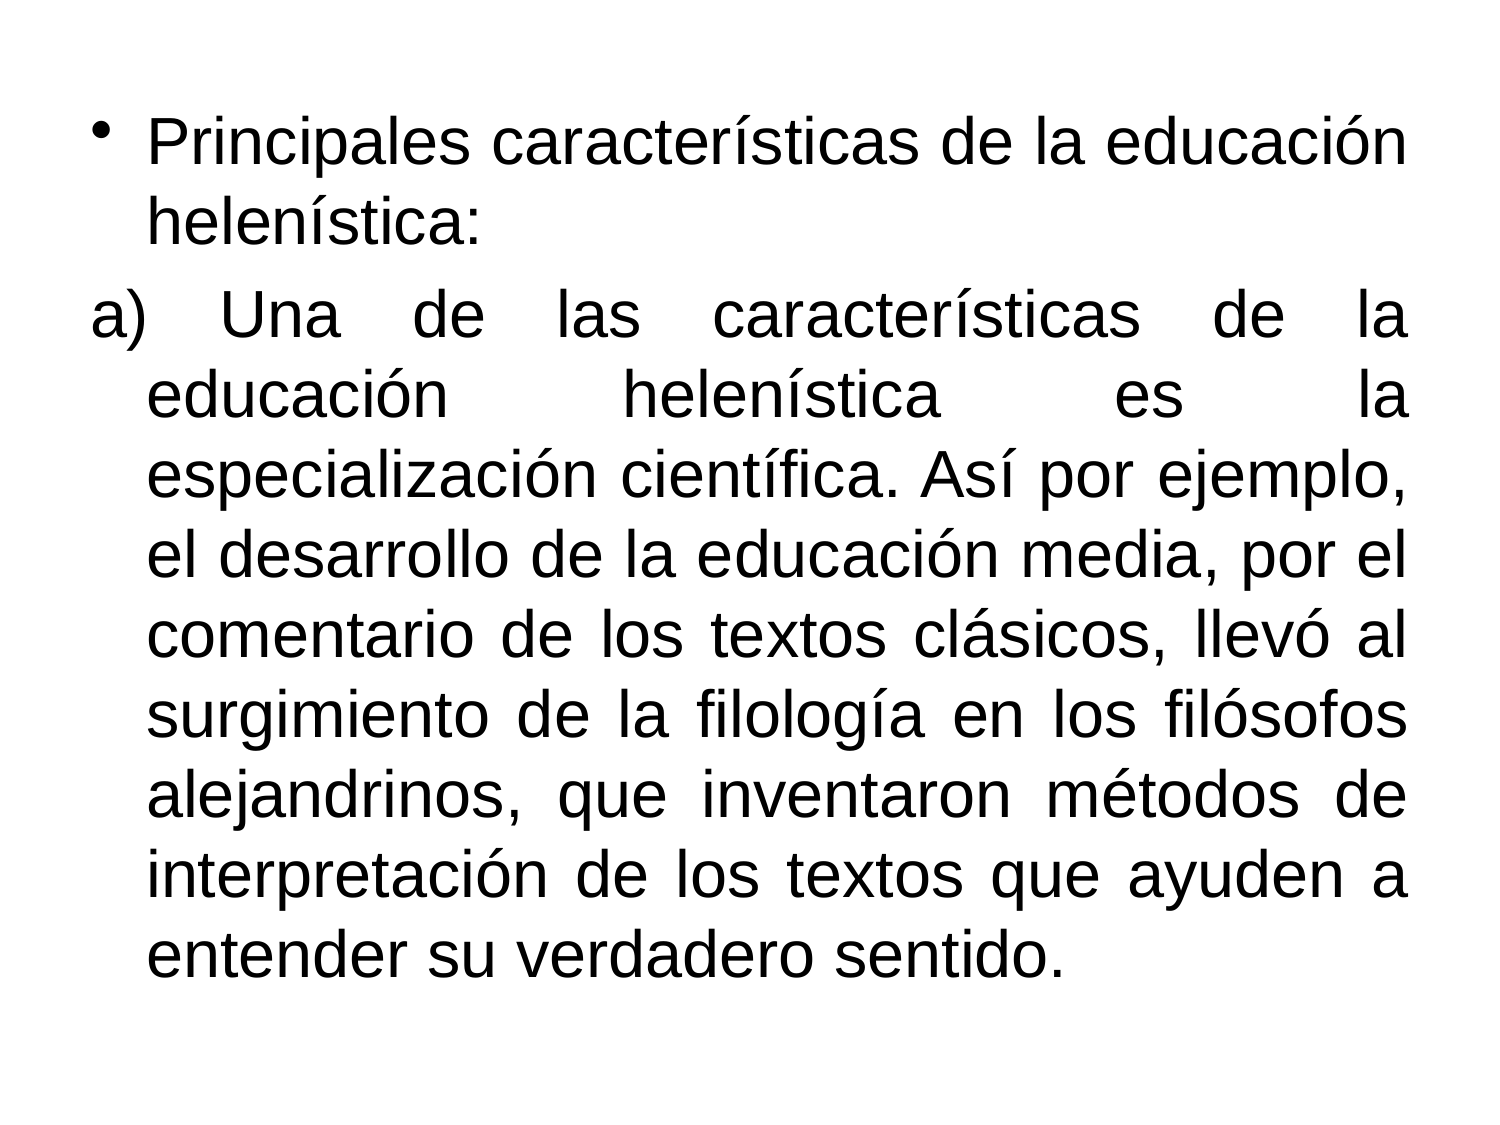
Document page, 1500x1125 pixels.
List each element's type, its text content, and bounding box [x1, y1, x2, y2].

list Principales características de la educación helenística: a) Una de las características de la educación helenística es la especialización científica. Así por ejemplo, el desarrollo de la educación media, por el comentario de los textos clásicos, llevó al surgimiento de la filología en los filósofos alejandrinos, que inventaron métodos de interpretación de los textos que ayuden a entender su verdadero sentido. [74, 89, 1426, 1006]
